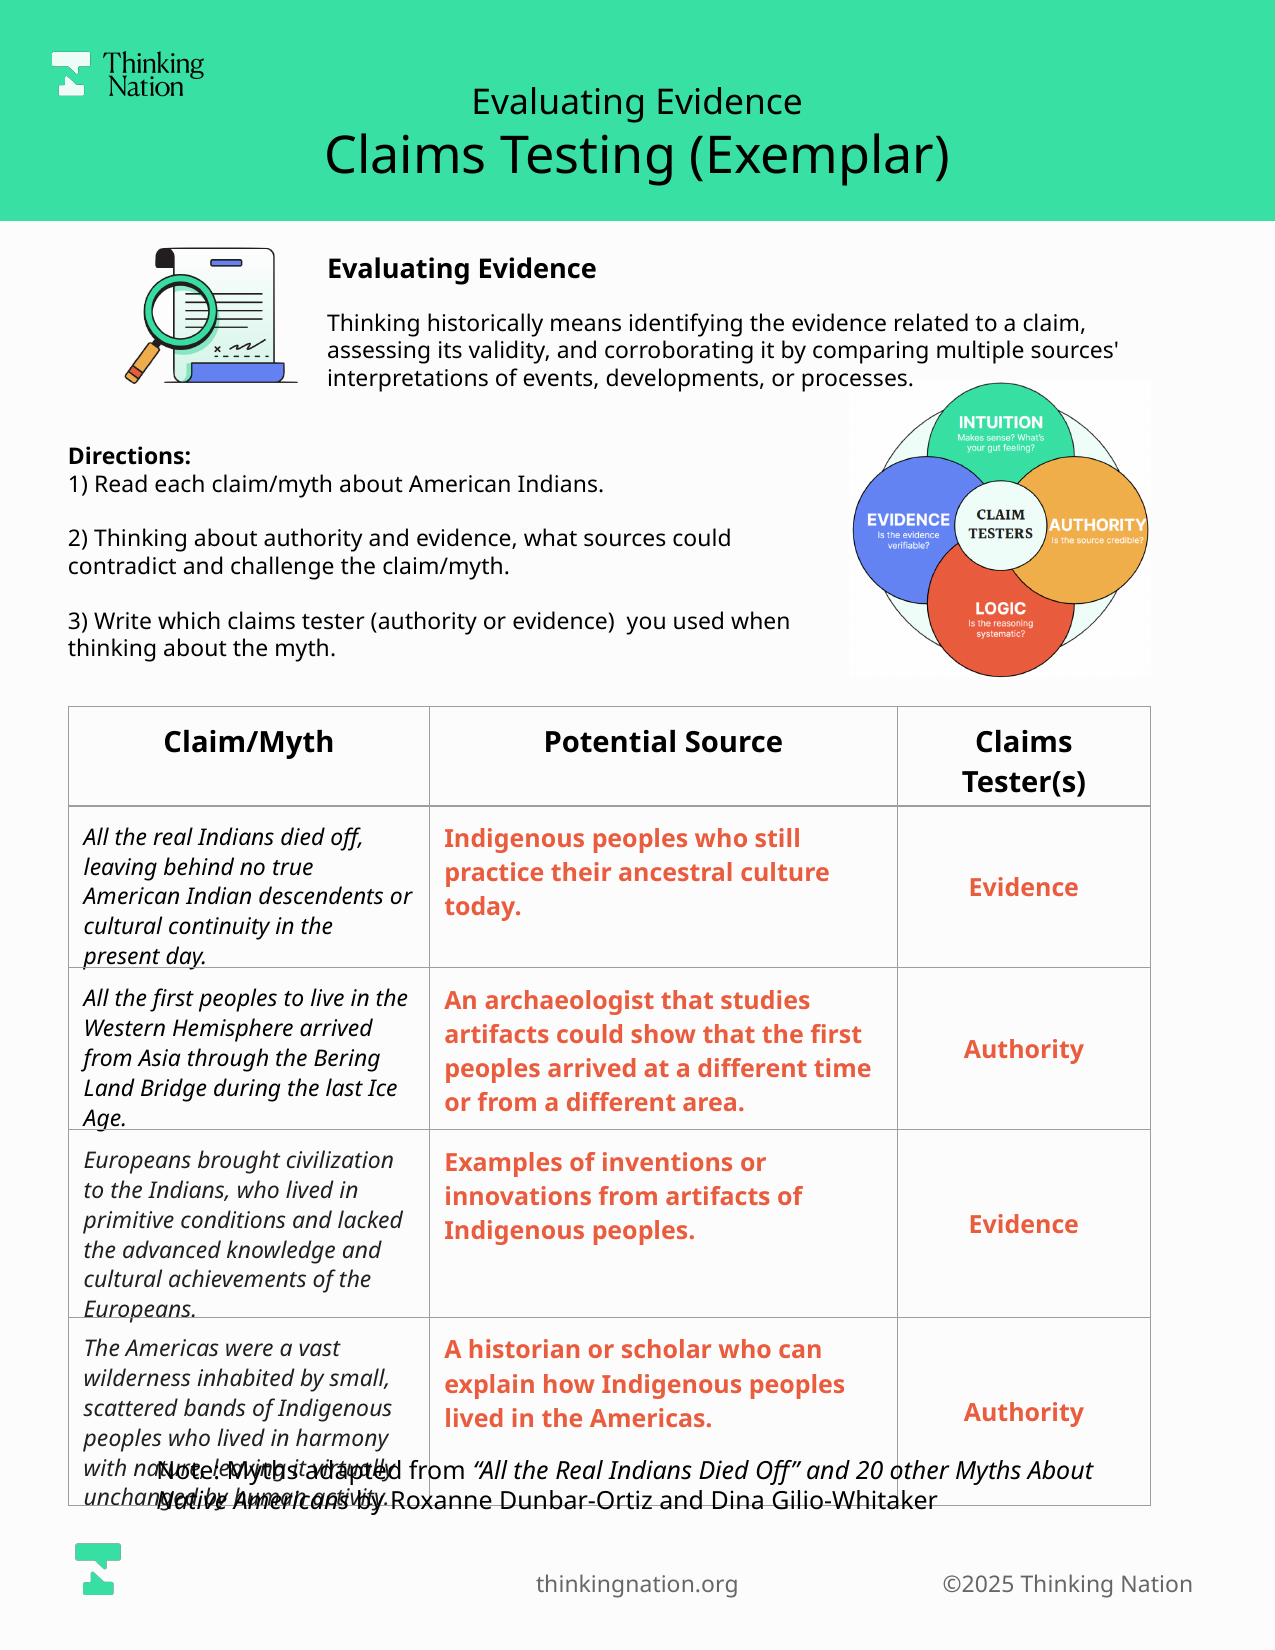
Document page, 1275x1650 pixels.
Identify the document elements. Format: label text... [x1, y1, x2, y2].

picture [62, 1533, 134, 1605]
table_cell Authority [898, 968, 1150, 1129]
table_cell Europeans brought civilization to the Indians, who lived in primitive conditions and lacked the advanced knowledge and cultural achievements of the Europeans. [69, 1130, 429, 1317]
table_cell The Americas were a vast wilderness inhabited by small, scattered bands of Indigenous peoples who lived in harmony with nature, leaving it virtually unchanged by human activity. [69, 1318, 429, 1505]
text_box thinkingnation.org [486, 1553, 789, 1605]
picture [113, 218, 309, 413]
table_cell Examples of inventions or innovations from artifacts of Indigenous peoples. [430, 1130, 897, 1317]
table_cell Indigenous peoples who still practice their ancestral culture today. [430, 807, 897, 967]
text_box Evaluating Evidence Claims Testing (Exemplar) [0, 0, 1275, 221]
table_cell All the real Indians died off, leaving behind no true American Indian descendents or cultural continuity in the present day. [69, 807, 429, 967]
picture [35, 37, 210, 110]
picture [848, 381, 1152, 679]
table_cell Evidence [898, 1130, 1150, 1317]
text_box Note: Myths adapted from “All the Real Indians Died Off” and 20 other Myths About Native Americans by Roxanne Dunbar-Ortiz and Dina Gilio-Whitaker [141, 1439, 1134, 1530]
table_header Potential Source [430, 707, 897, 805]
table_header Claim/Myth [69, 707, 429, 805]
table_cell All the first peoples to live in the Western Hemisphere arrived from Asia through the Bering Land Bridge during the last Ice Age. [69, 968, 429, 1129]
text_box Directions: 1) Read each claim/myth about American Indians. 2) Thinking about authority and evidence, what sources could contradict and challenge the claim/myth. 3) Write which claims tester (authority or evidence) you used when thinking about the myth. [52, 426, 843, 677]
table_cell Evidence [898, 807, 1150, 967]
text_box Evaluating Evidence Thinking historically means identifying the evidence related to a claim, assessing its validity, and corroborating it by comparing multiple sources' interpretations of events, developments, or processes. [313, 232, 1201, 400]
table_cell An archaeologist that studies artifacts could show that the first peoples arrived at a different time or from a different area. [430, 968, 897, 1129]
table_cell A historian or scholar who can explain how Indigenous peoples lived in the Americas. [430, 1318, 897, 1439]
text_box ©2025 Thinking Nation [907, 1553, 1210, 1605]
table_cell Authority [898, 1318, 1150, 1505]
table_header Claims Tester(s) [898, 707, 1150, 805]
